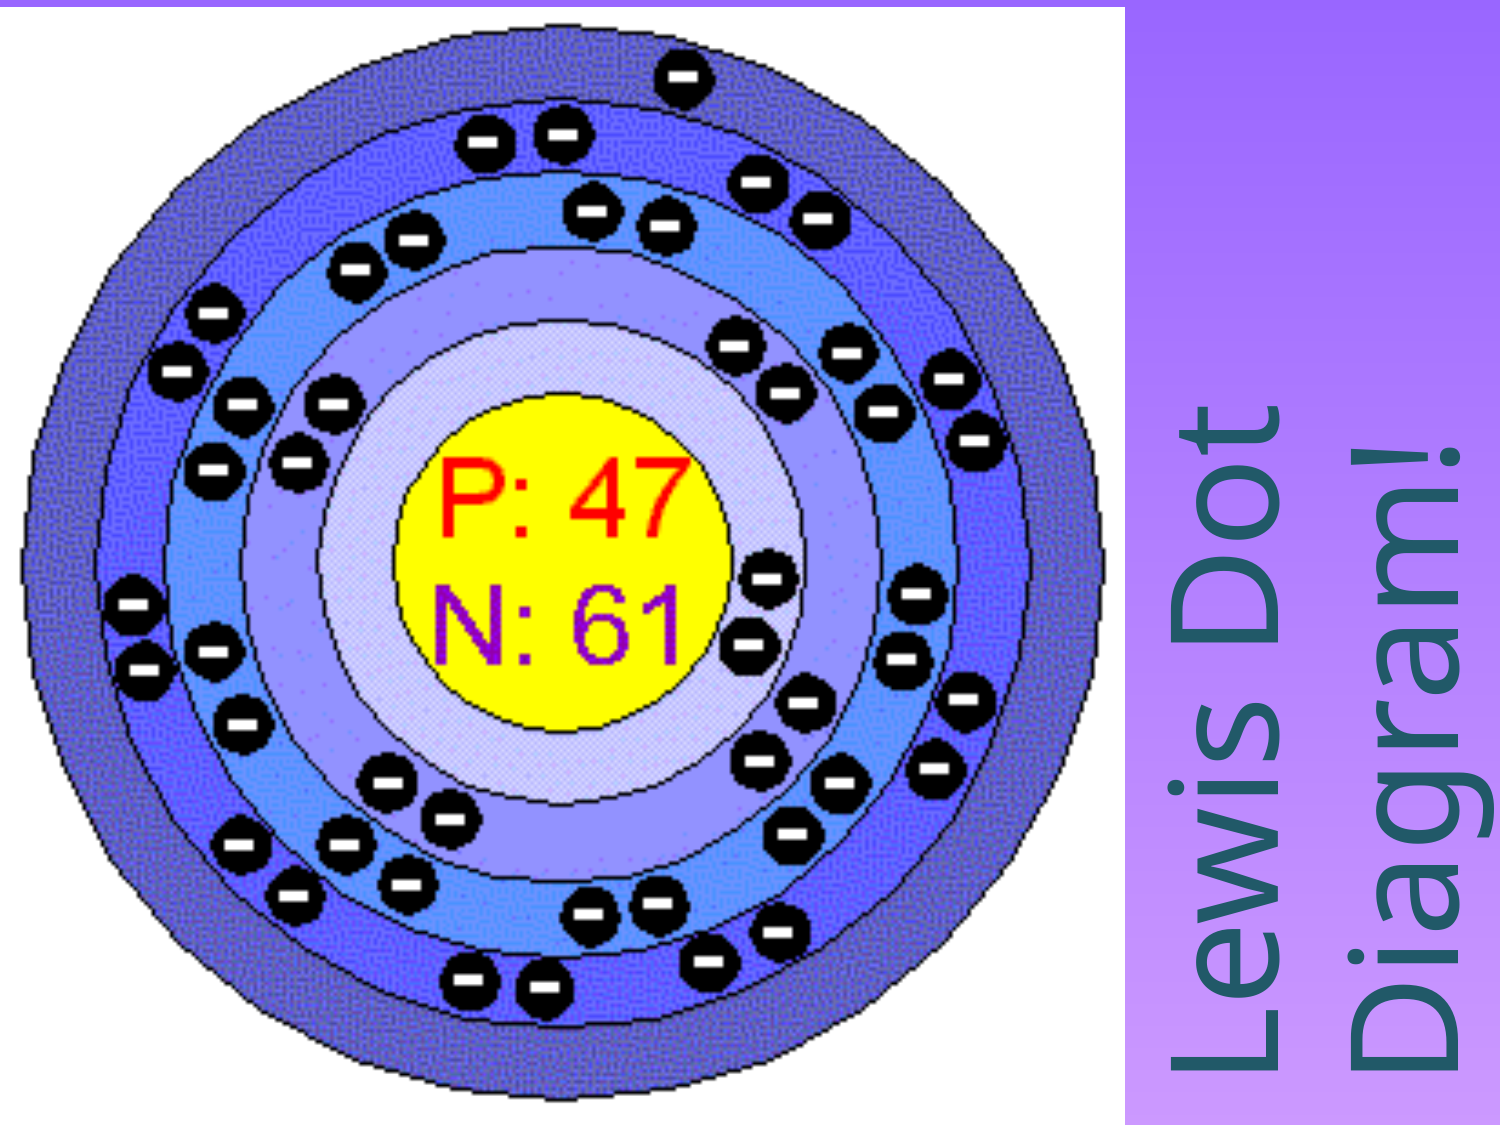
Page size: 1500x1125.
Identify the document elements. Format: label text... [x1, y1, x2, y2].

text_box Lewis Dot Diagram! [1128, 62, 1496, 1101]
picture [0, 6, 1126, 1125]
